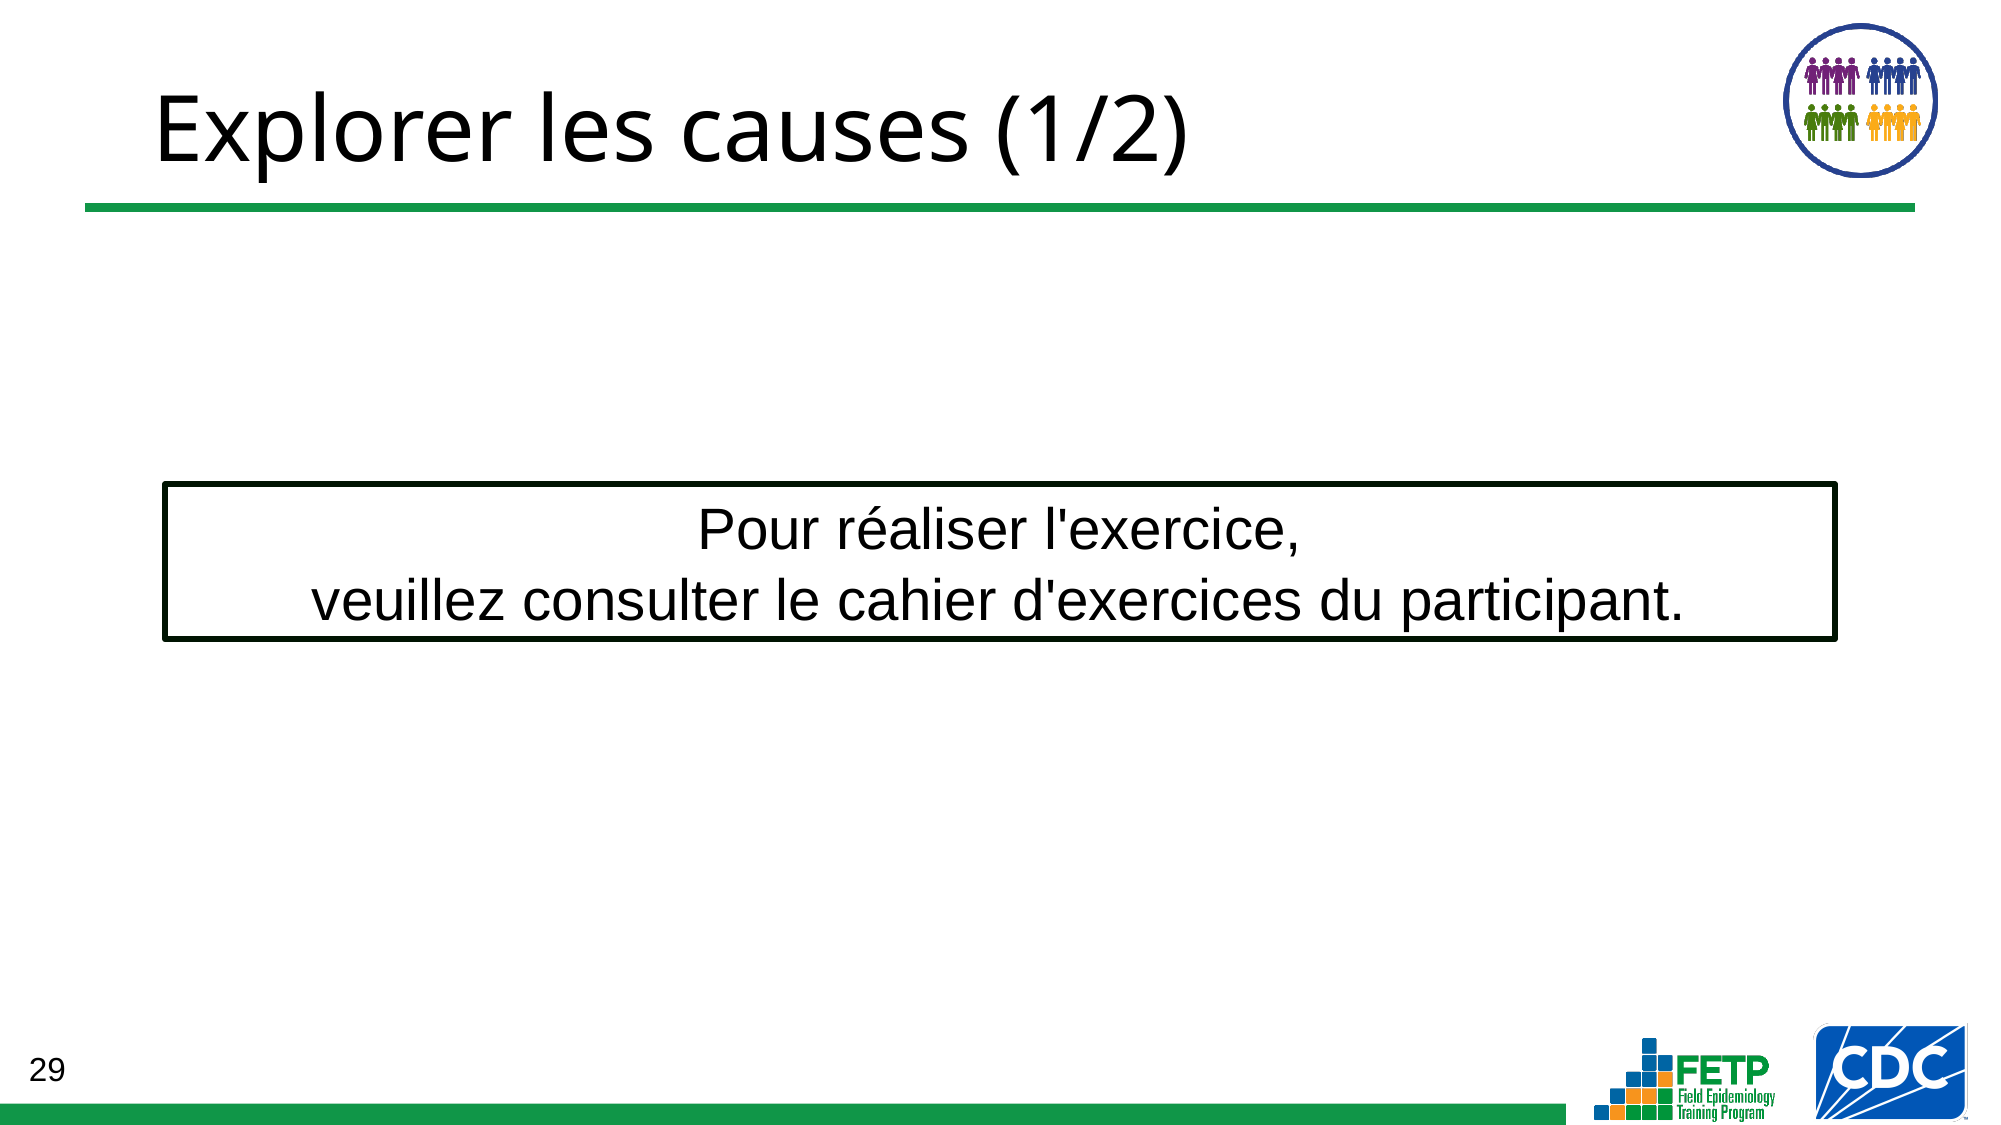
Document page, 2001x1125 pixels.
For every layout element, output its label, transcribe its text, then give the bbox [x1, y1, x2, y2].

title Explorer les causes (1/2) [137, 75, 1738, 207]
picture [1594, 1038, 1775, 1122]
picture [1813, 1023, 1968, 1122]
picture [1783, 23, 1938, 179]
